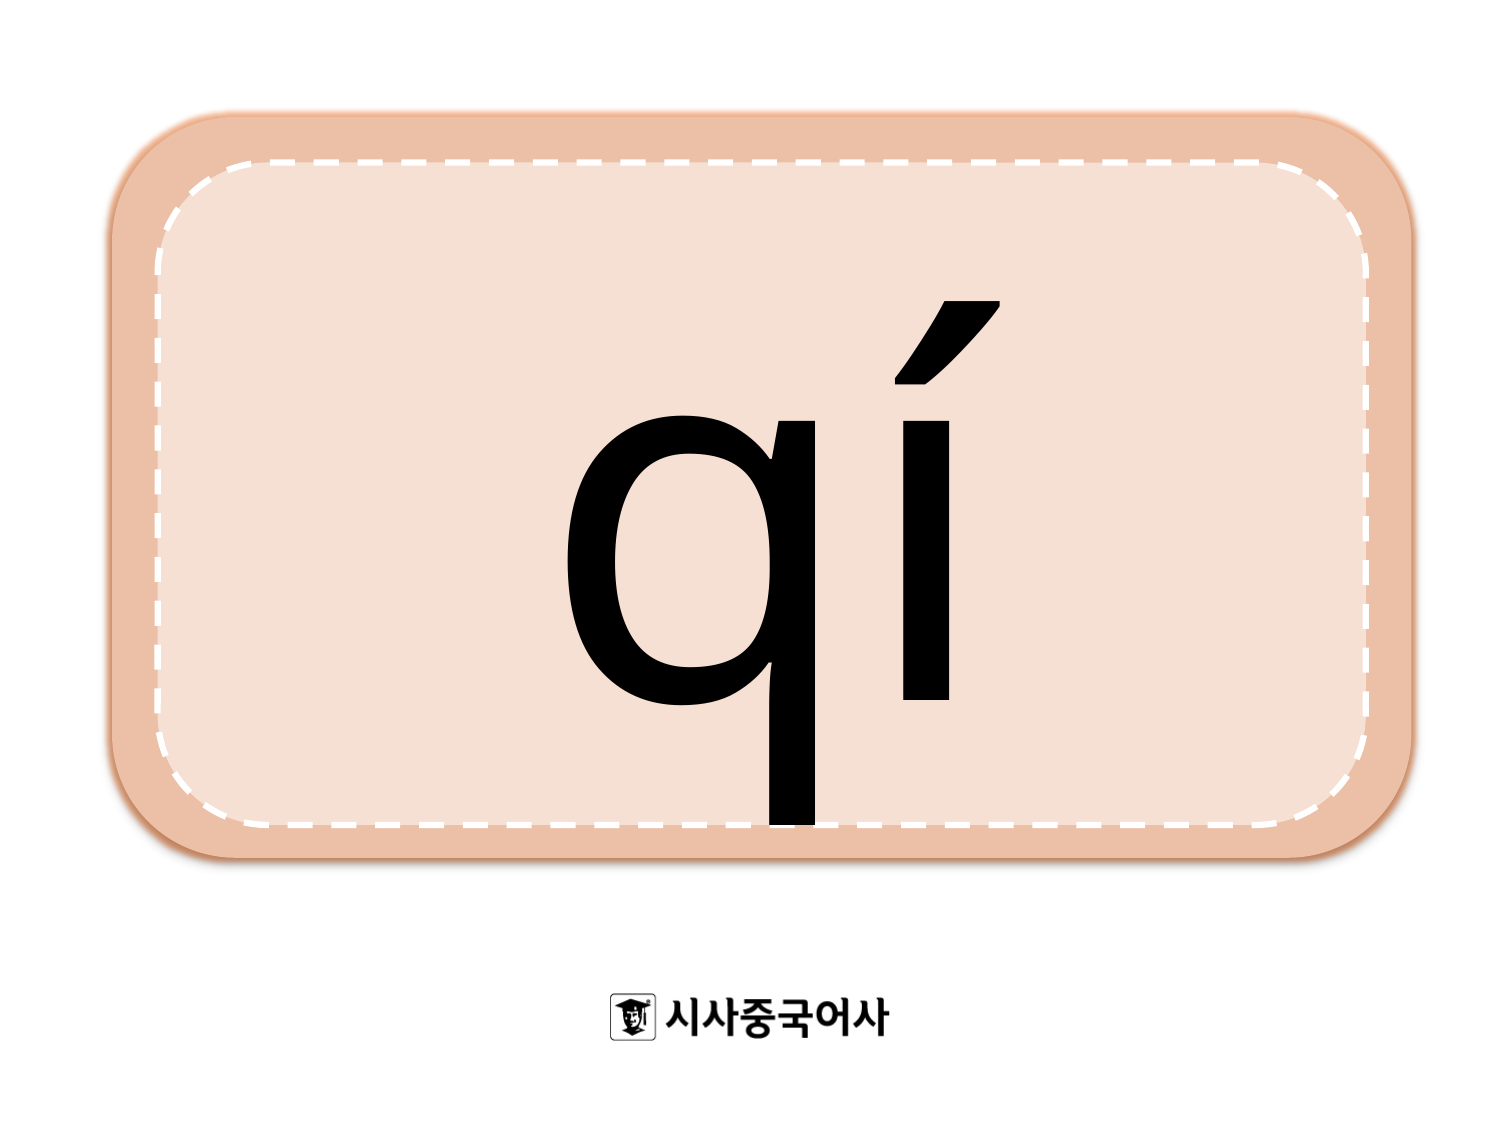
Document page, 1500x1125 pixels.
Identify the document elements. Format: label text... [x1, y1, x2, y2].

picture [602, 987, 898, 1047]
text_box qí [162, 160, 1371, 824]
